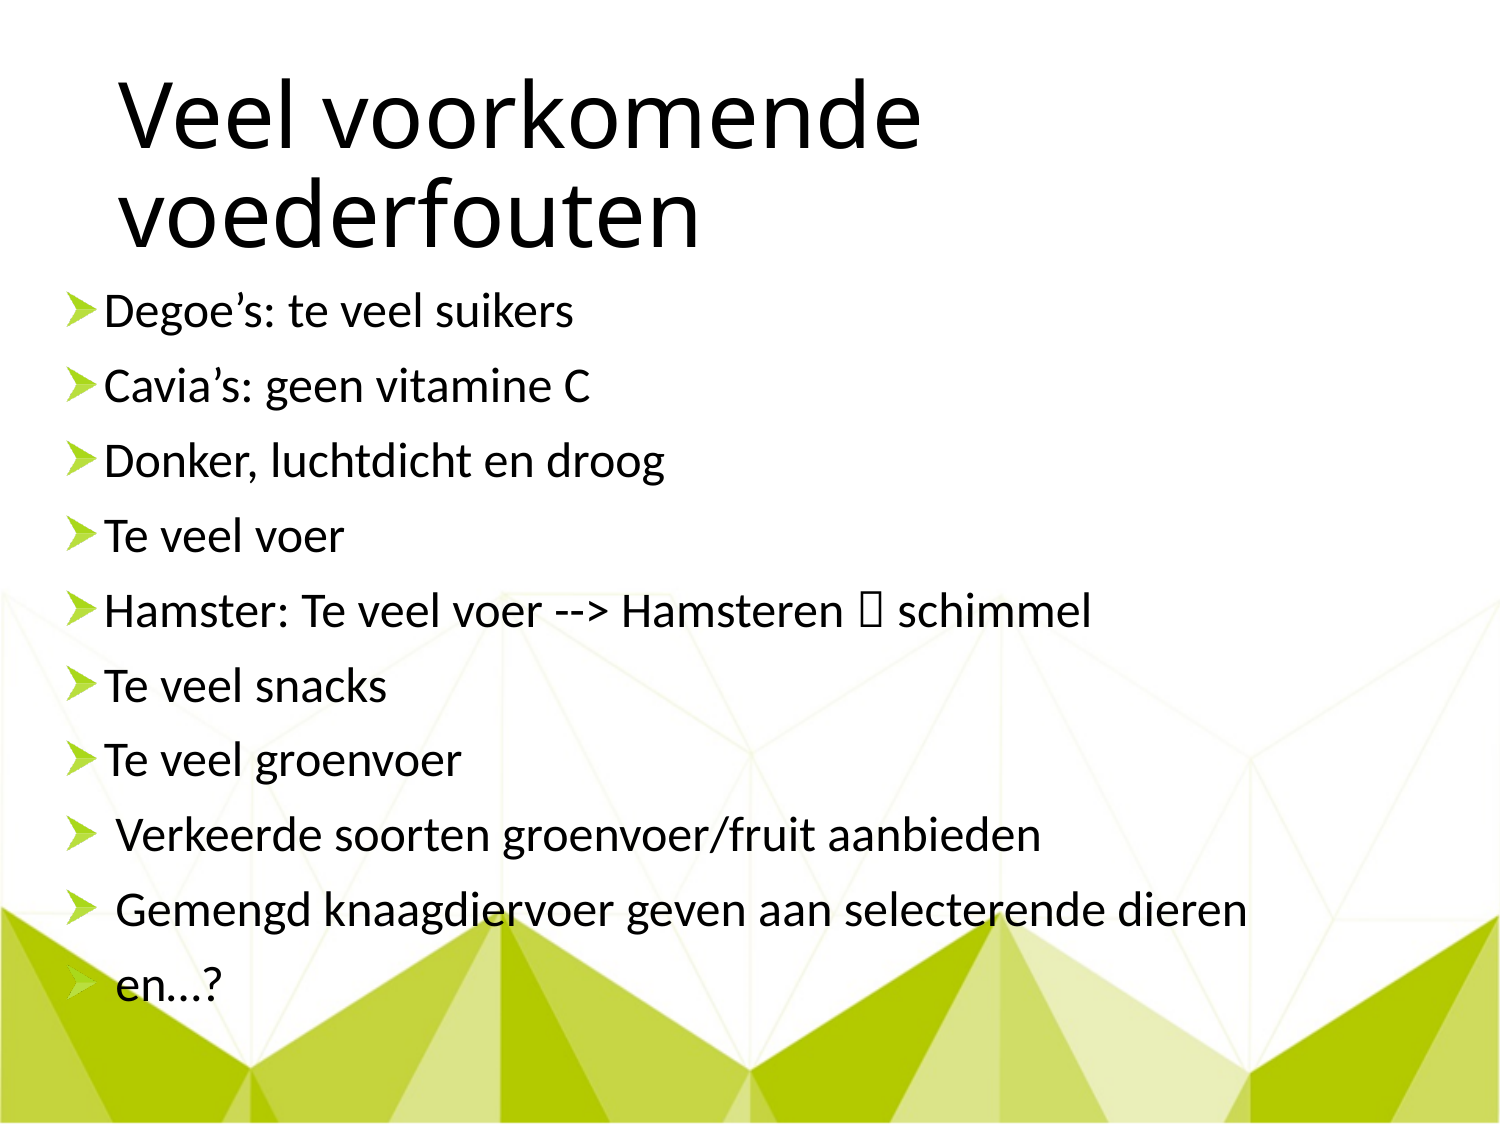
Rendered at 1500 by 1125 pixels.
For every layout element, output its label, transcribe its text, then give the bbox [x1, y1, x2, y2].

title Veel voorkomende voederfouten [103, 59, 1397, 277]
list Degoe’s: te veel suikers Cavia’s: geen vitamine C Donker, luchtdicht en droog Te veel voer Hamster: Te veel voer --> Hamsteren  schimmel Te veel snacks Te veel groenvoer Verkeerde soorten groenvoer/fruit aanbieden Gemengd knaagdiervoer geven aan selecterende dieren en…? [51, 277, 1449, 1056]
picture [0, 0, 1500, 1125]
